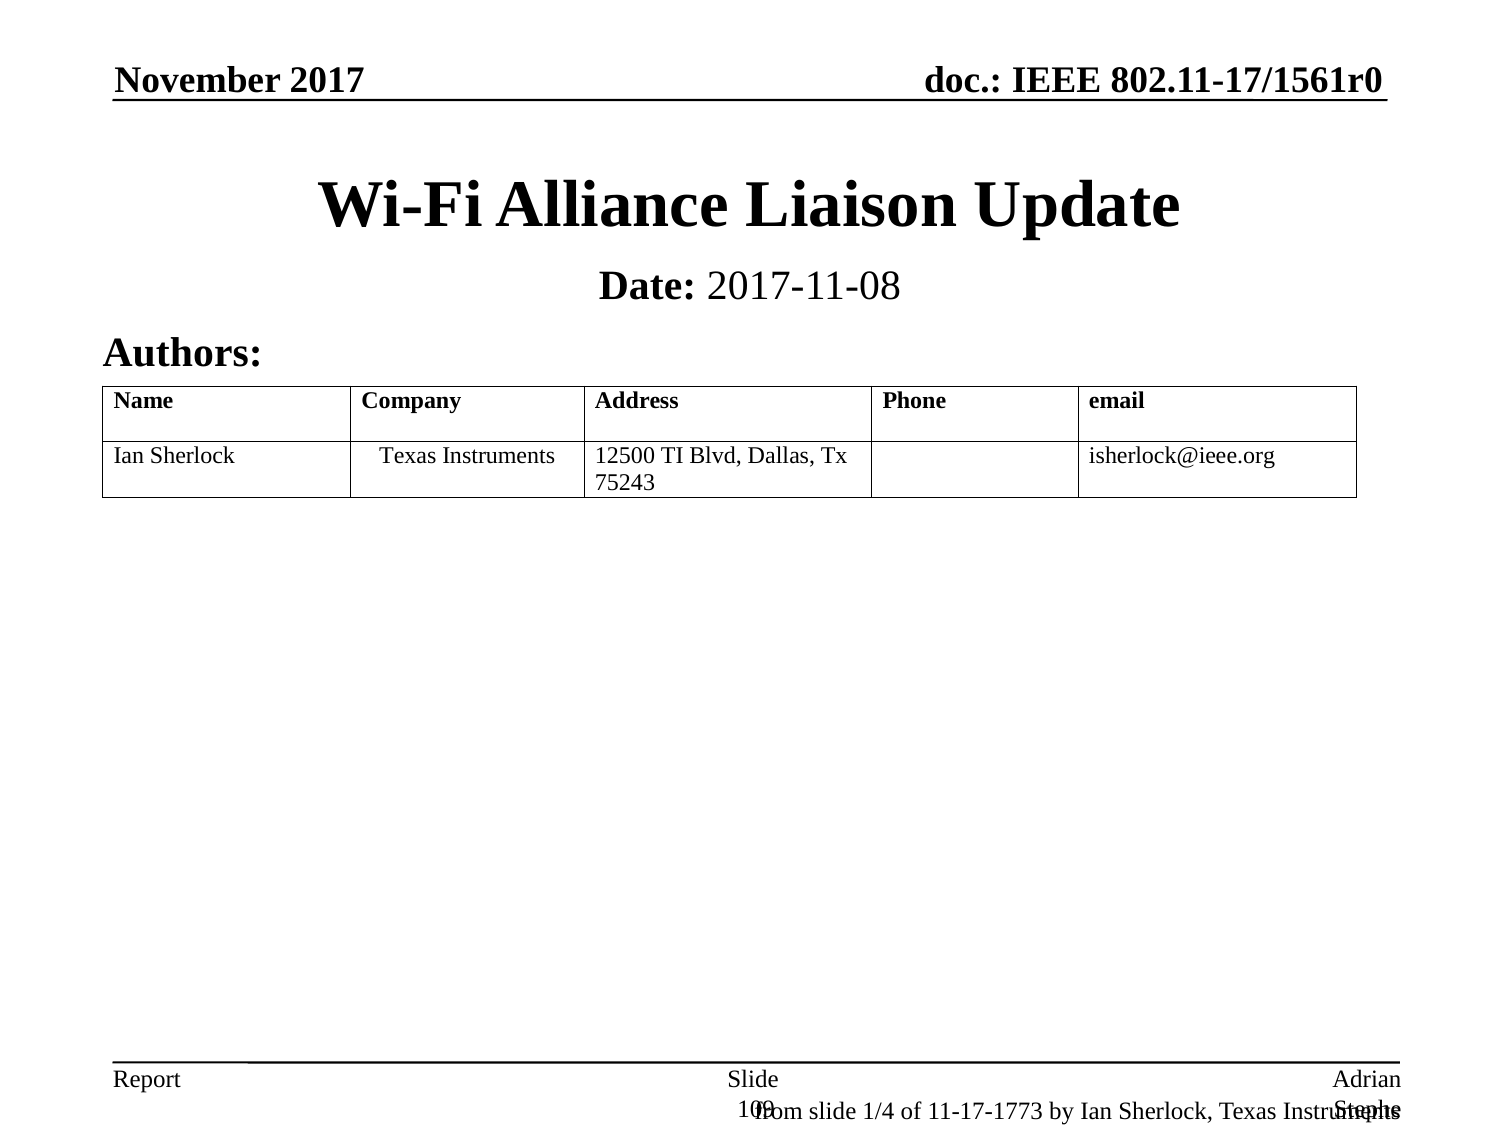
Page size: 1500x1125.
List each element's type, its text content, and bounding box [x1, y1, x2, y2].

title Wi-Fi Alliance Liaison Update [112, 112, 1388, 249]
text_box from slide 1/4 of 11-17-1773 by Ian Sherlock, Texas Instruments [343, 1087, 1417, 1125]
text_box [87, 385, 1370, 752]
footer Adrian Stephens, Intel Corporation [1324, 1061, 1402, 1087]
list Date: 2017-11-08 [112, 249, 1388, 313]
text_box Authors: [87, 317, 325, 380]
slide_number Slide 109 [711, 1061, 801, 1093]
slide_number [114, 54, 374, 101]
